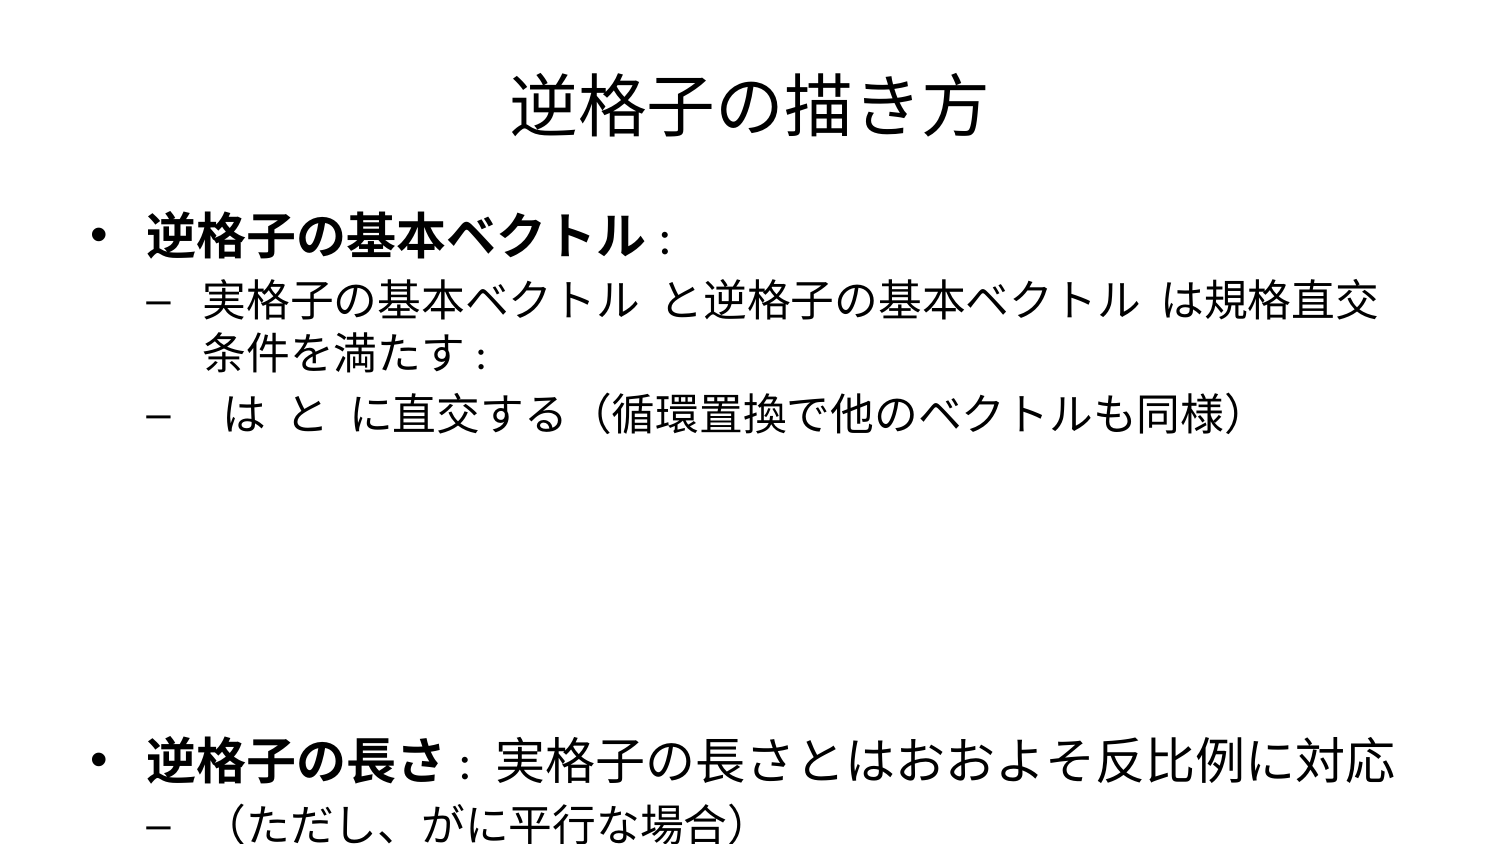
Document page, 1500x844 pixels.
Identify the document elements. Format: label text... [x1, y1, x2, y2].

title 逆格子の描き方 [75, 33, 1425, 175]
